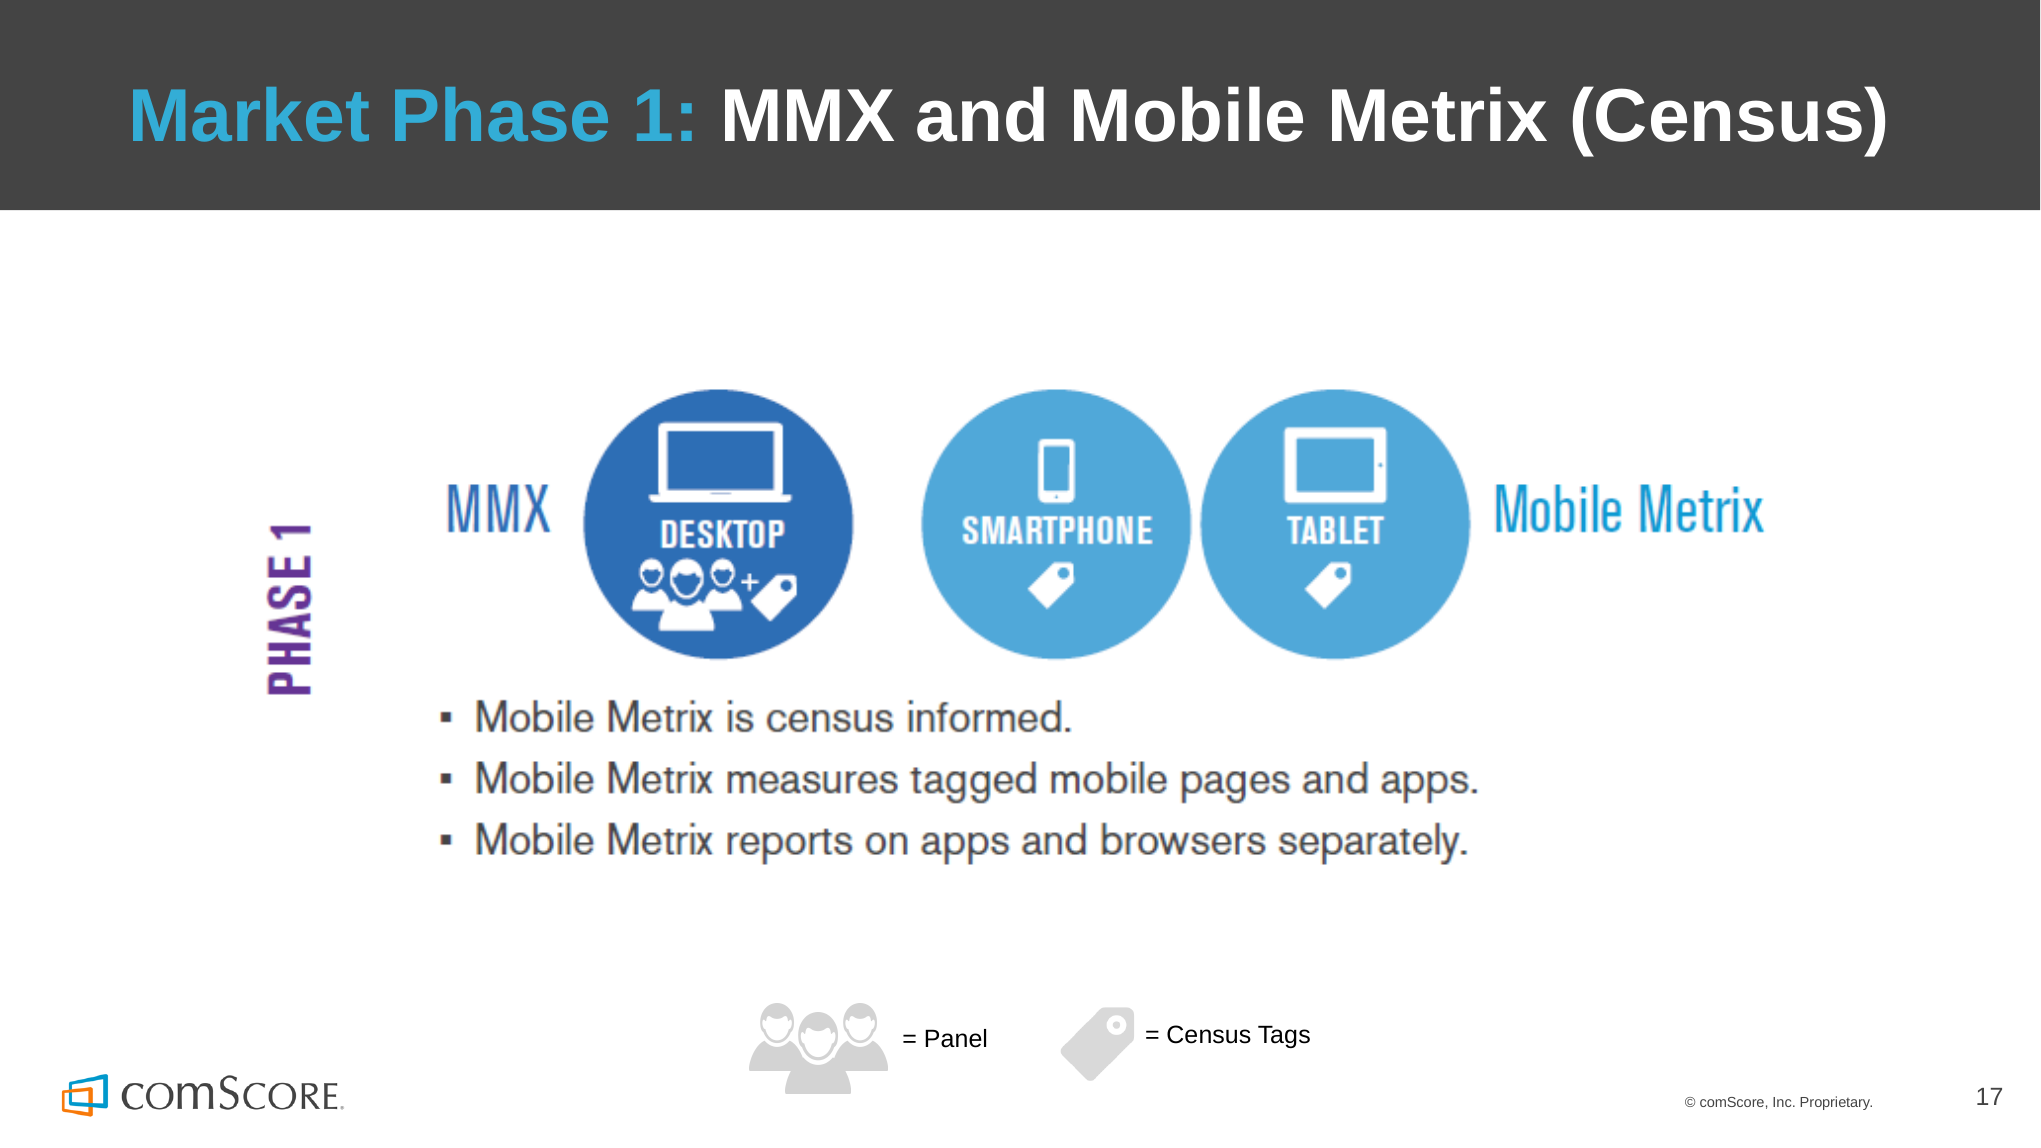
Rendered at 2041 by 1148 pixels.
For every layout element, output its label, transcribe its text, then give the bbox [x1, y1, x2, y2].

picture [54, 1066, 351, 1124]
title Market Phase 1: MMX and Mobile Metrix (Census) [45, 22, 1995, 211]
picture [211, 302, 1782, 948]
text_box [0, 0, 2041, 212]
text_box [748, 1002, 1426, 1094]
